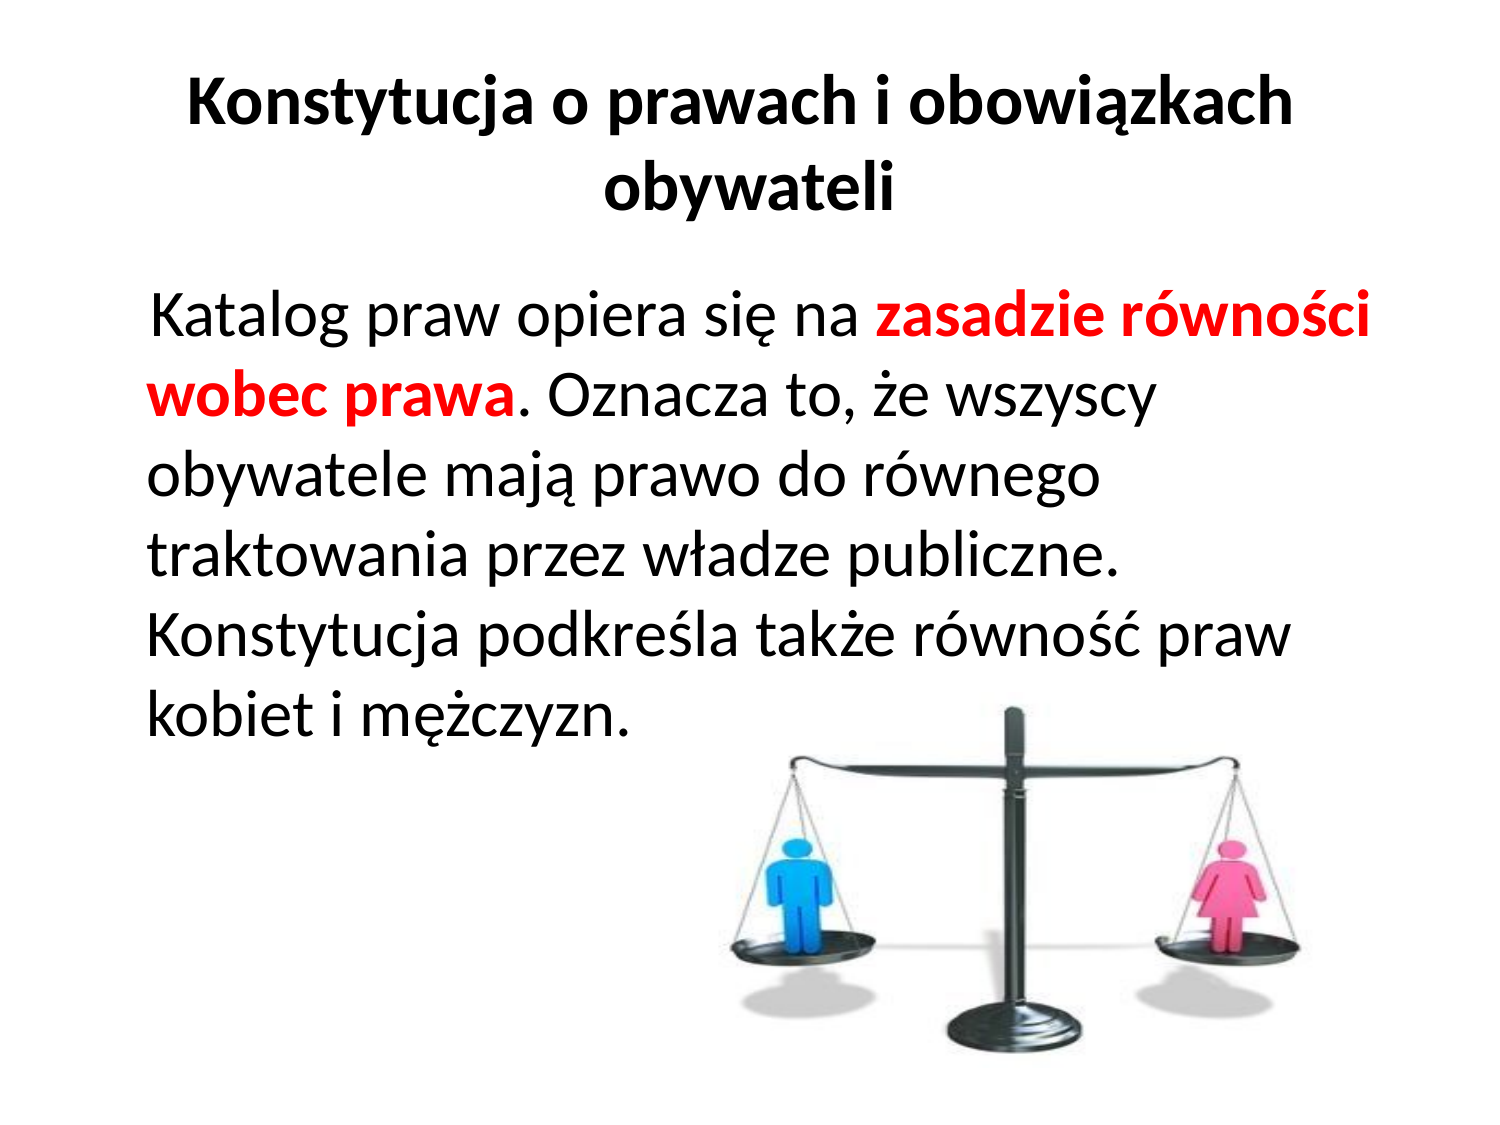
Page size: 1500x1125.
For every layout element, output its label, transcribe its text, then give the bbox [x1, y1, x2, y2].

title Konstytucja o prawach i obowiązkach obywateli [75, 45, 1425, 233]
list Katalog praw opiera się na zasadzie równości wobec prawa. Oznacza to, że wszyscy obywatele mają prawo do równego traktowania przez władze publiczne. Konstytucja podkreśla także równość praw kobiet i mężczyzn. [75, 262, 1425, 1005]
picture [667, 692, 1365, 1068]
